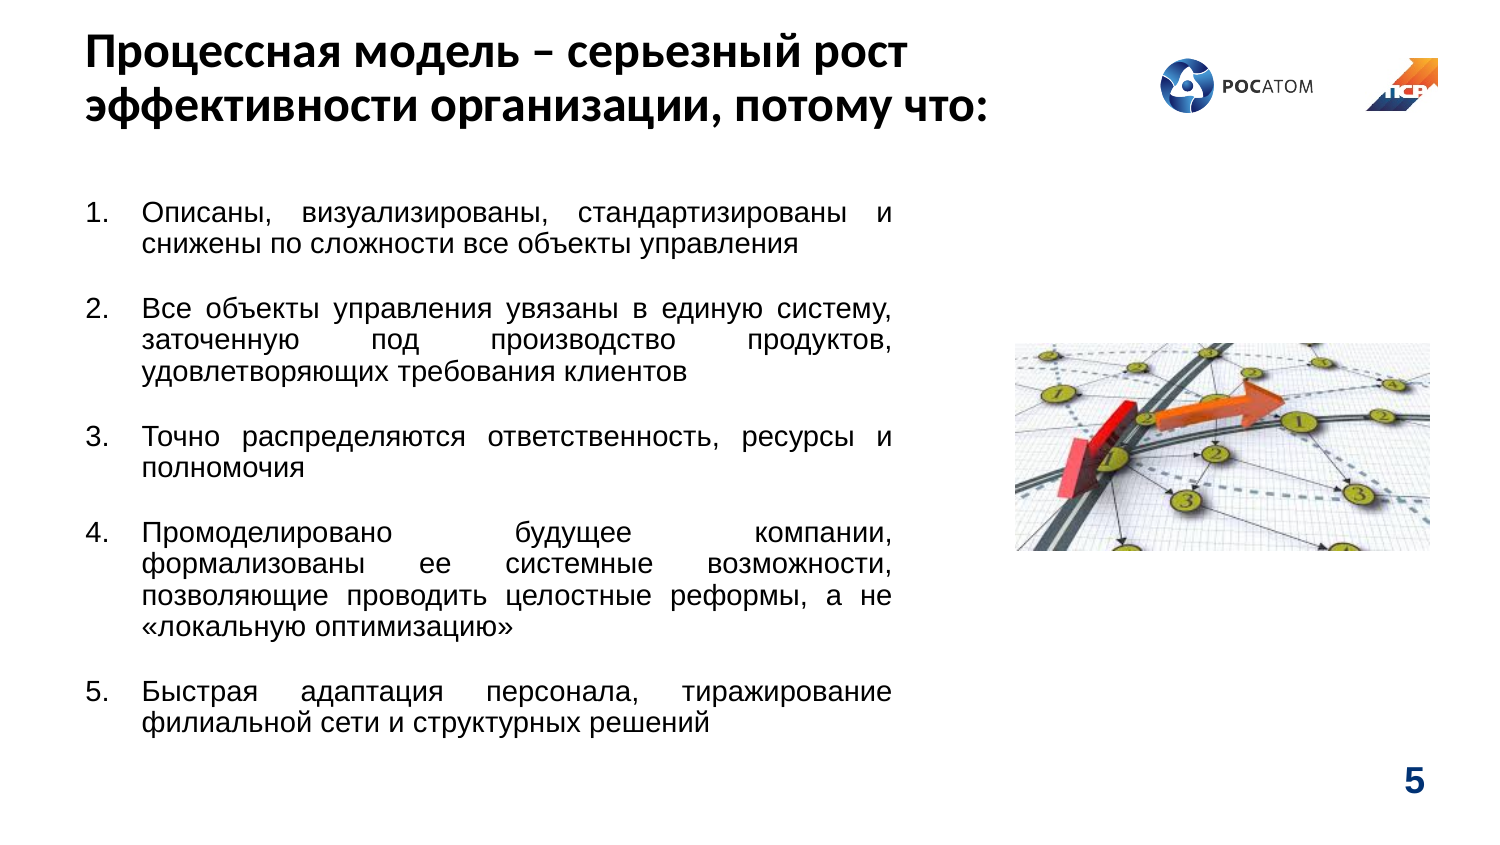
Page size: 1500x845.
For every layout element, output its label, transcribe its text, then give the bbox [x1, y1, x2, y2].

title Процессная модель – серьезный рост эффективности организации, потому что: [70, 16, 1200, 129]
picture [1015, 343, 1430, 551]
list Описаны, визуализированы, стандартизированы и снижены по сложности все объекты управления Все объекты управления увязаны в единую систему, заточенную под производство продуктов, удовлетворяющих требования клиентов Точно распределяются ответственность, ресурсы и полномочия Промоделировано будущее компании, формализованы ее системные возможности, позволяющие проводить целостные реформы, а не «локальную оптимизацию» Быстрая адаптация персонала, тиражирование филиальной сети и структурных решений [70, 189, 908, 749]
picture [1365, 58, 1438, 113]
picture [1200, 58, 1313, 113]
slide_number 5 [1389, 748, 1450, 811]
